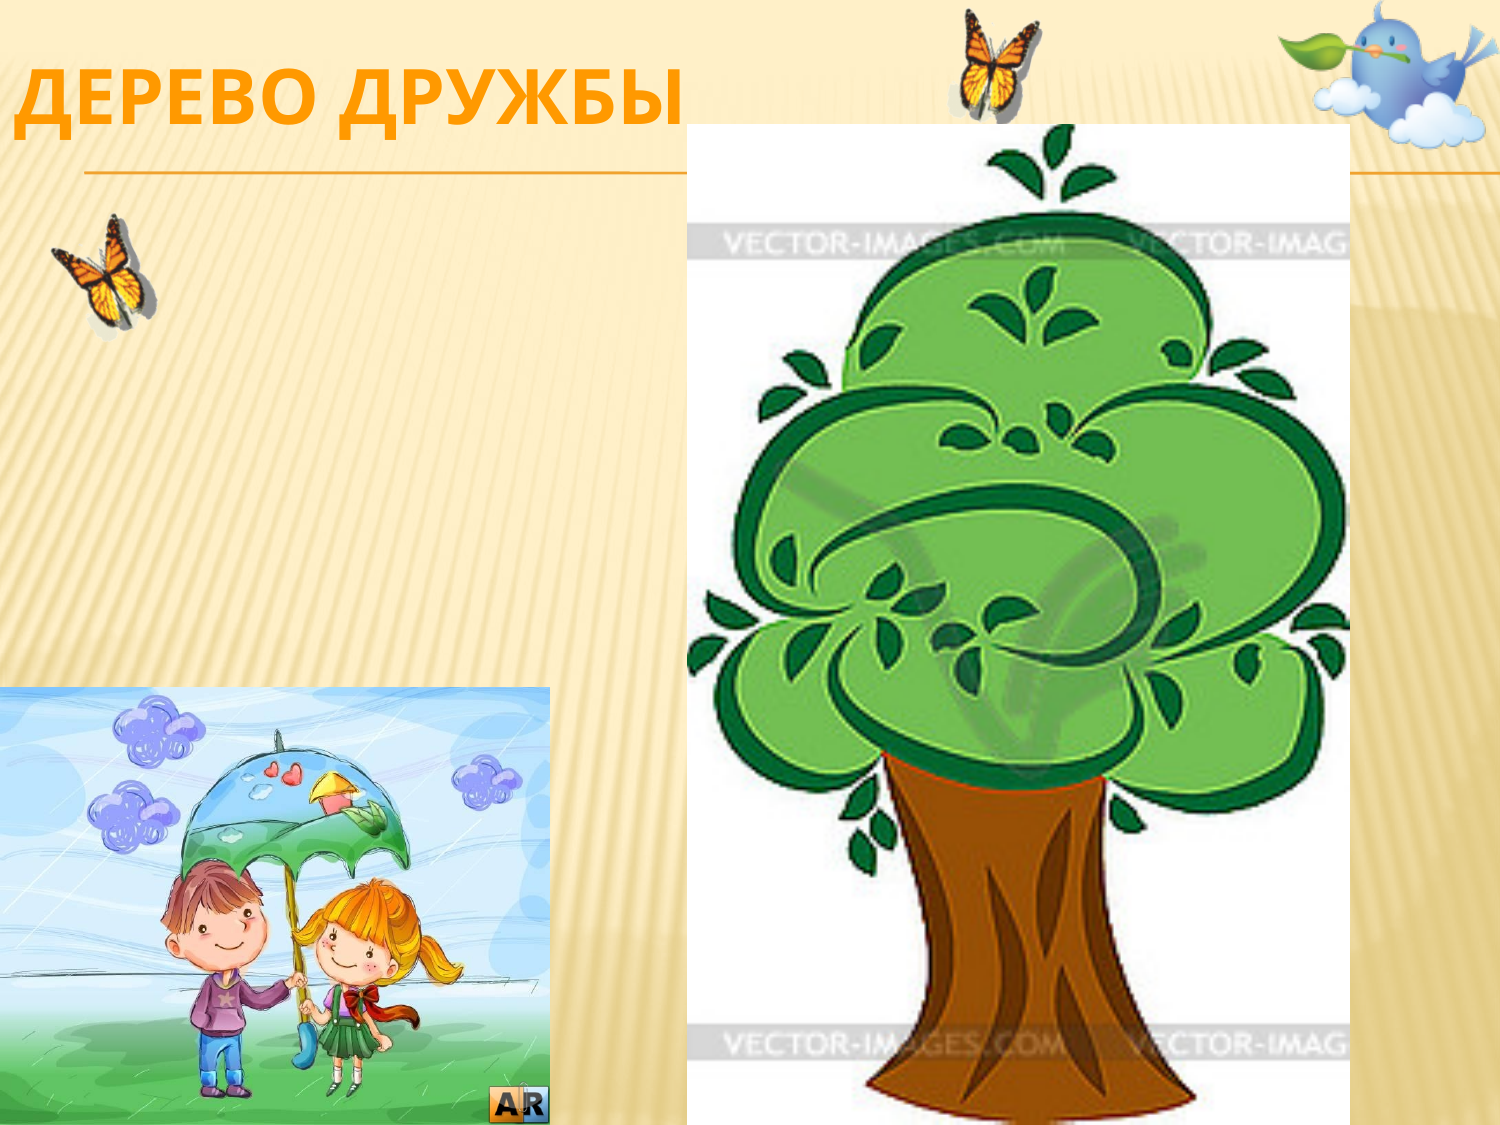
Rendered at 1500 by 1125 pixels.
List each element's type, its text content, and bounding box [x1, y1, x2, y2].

title Дерево дружбы [0, 0, 738, 188]
picture [687, 0, 1500, 1125]
picture [29, 196, 181, 355]
picture [0, 687, 551, 1125]
